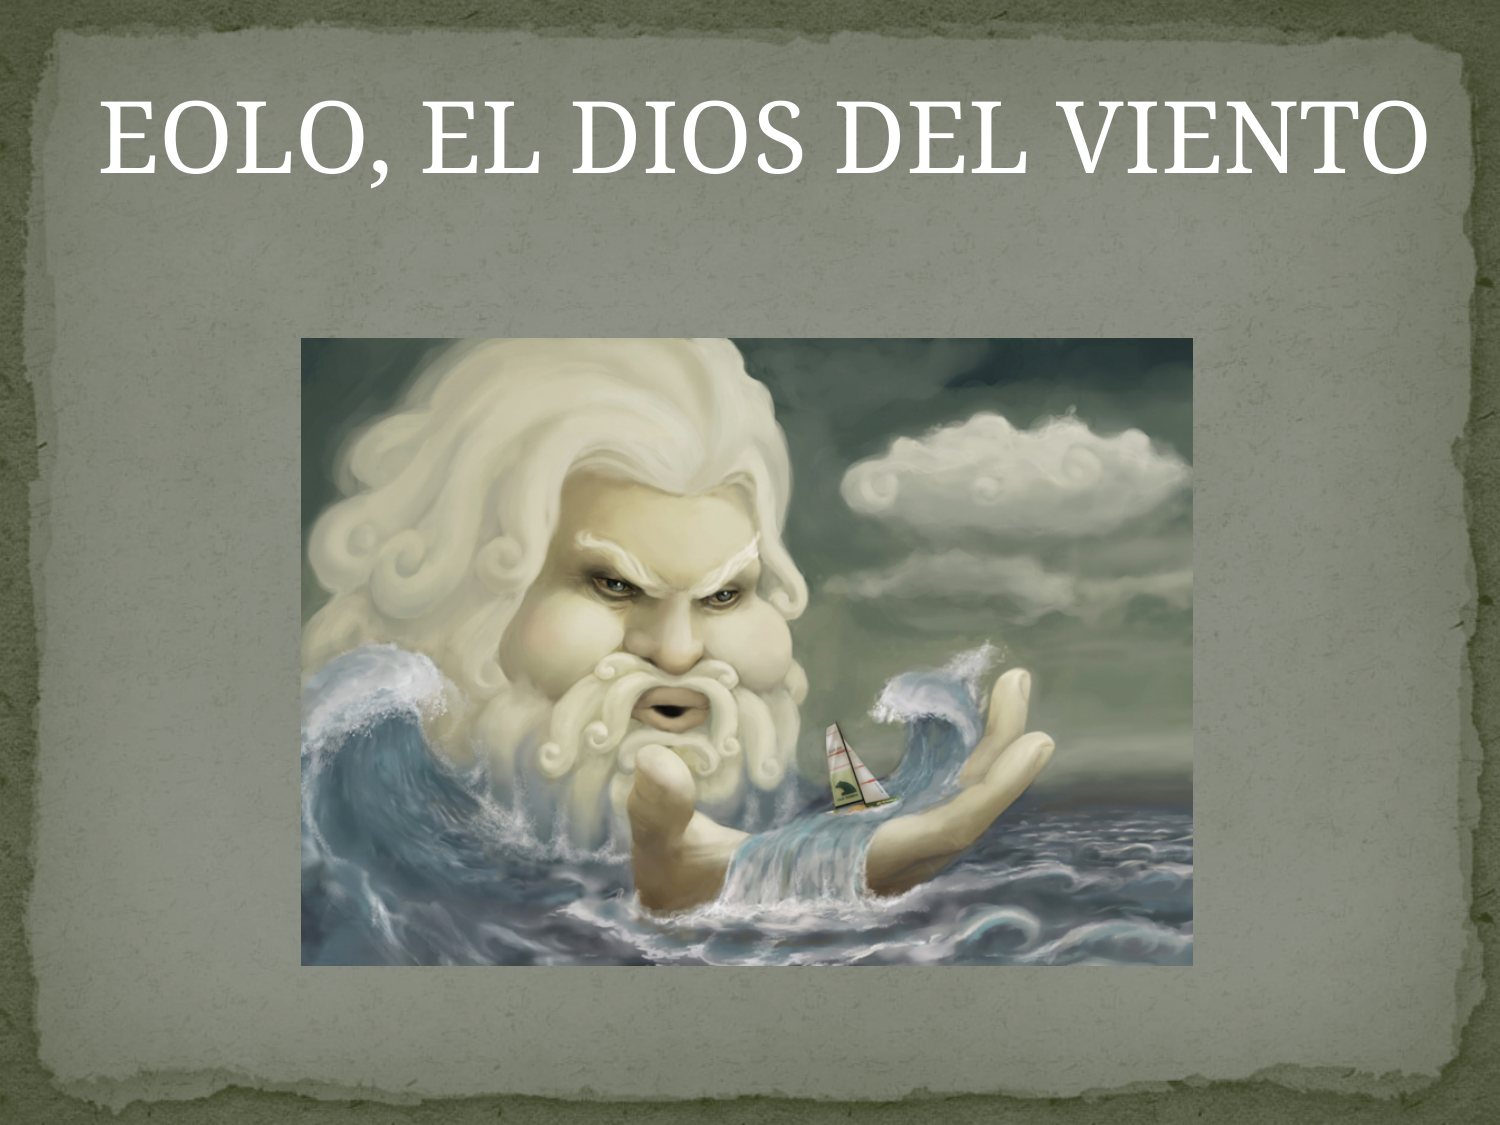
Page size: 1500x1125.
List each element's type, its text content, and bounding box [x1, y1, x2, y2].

text_box EOLO, EL DIOS DEL VIENTO [82, 66, 1500, 202]
picture [301, 338, 1193, 966]
